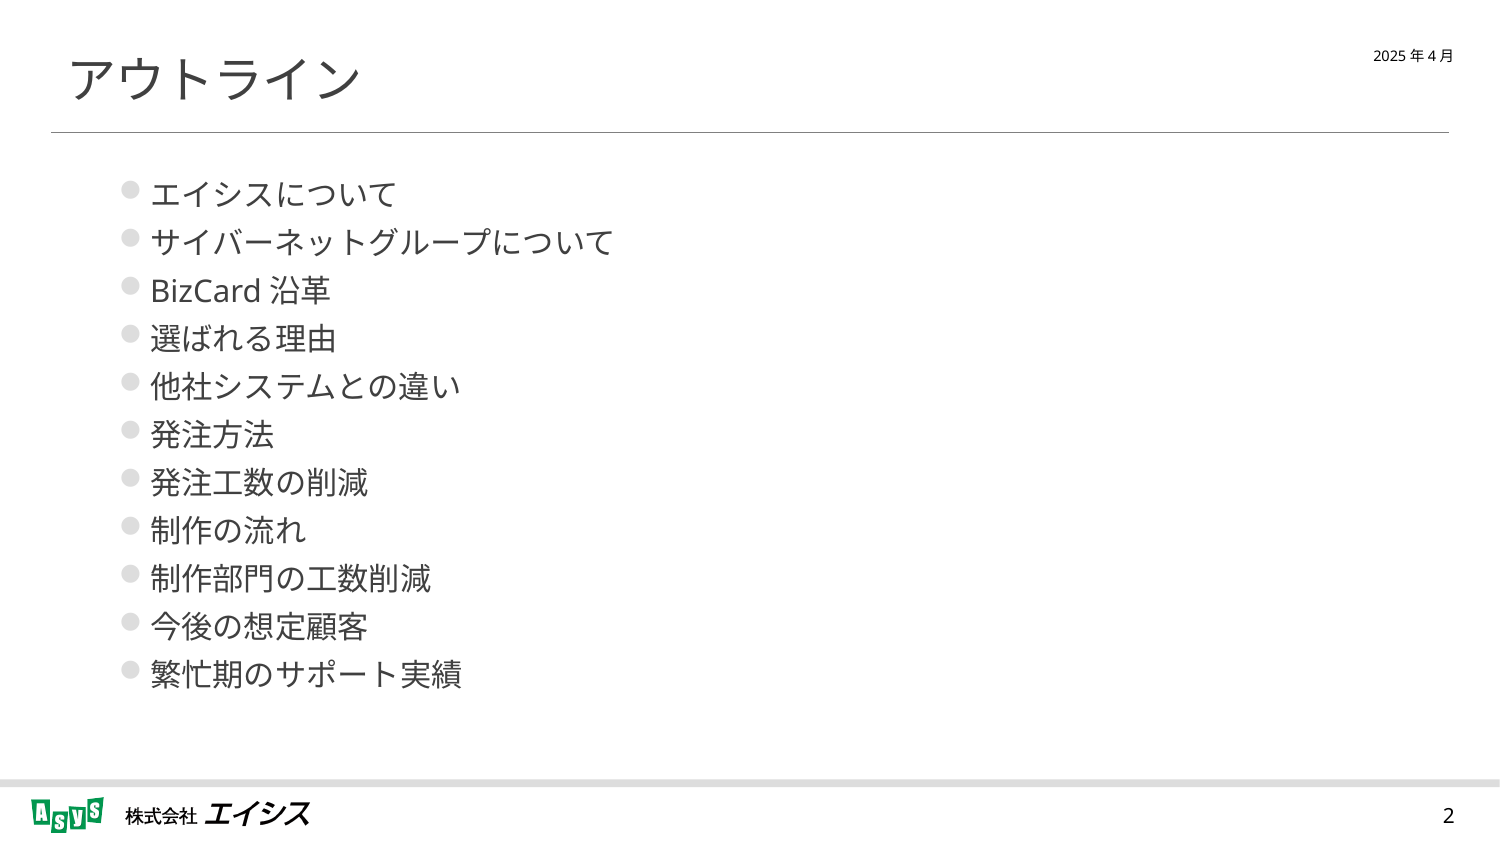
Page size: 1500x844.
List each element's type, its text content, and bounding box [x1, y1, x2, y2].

title アウトライン [51, 36, 1449, 131]
picture [31, 797, 104, 833]
slide_number 2 [1368, 794, 1470, 840]
picture [125, 799, 315, 830]
list エイシスについて サイバーネットグループについて BizCard沿革 選ばれる理由 他社システムとの違い 発注方法 発注工数の削減 制作の流れ 制作部門の工数削減 今後の想定顧客 繁忙期のサポート実績 [103, 152, 1360, 755]
